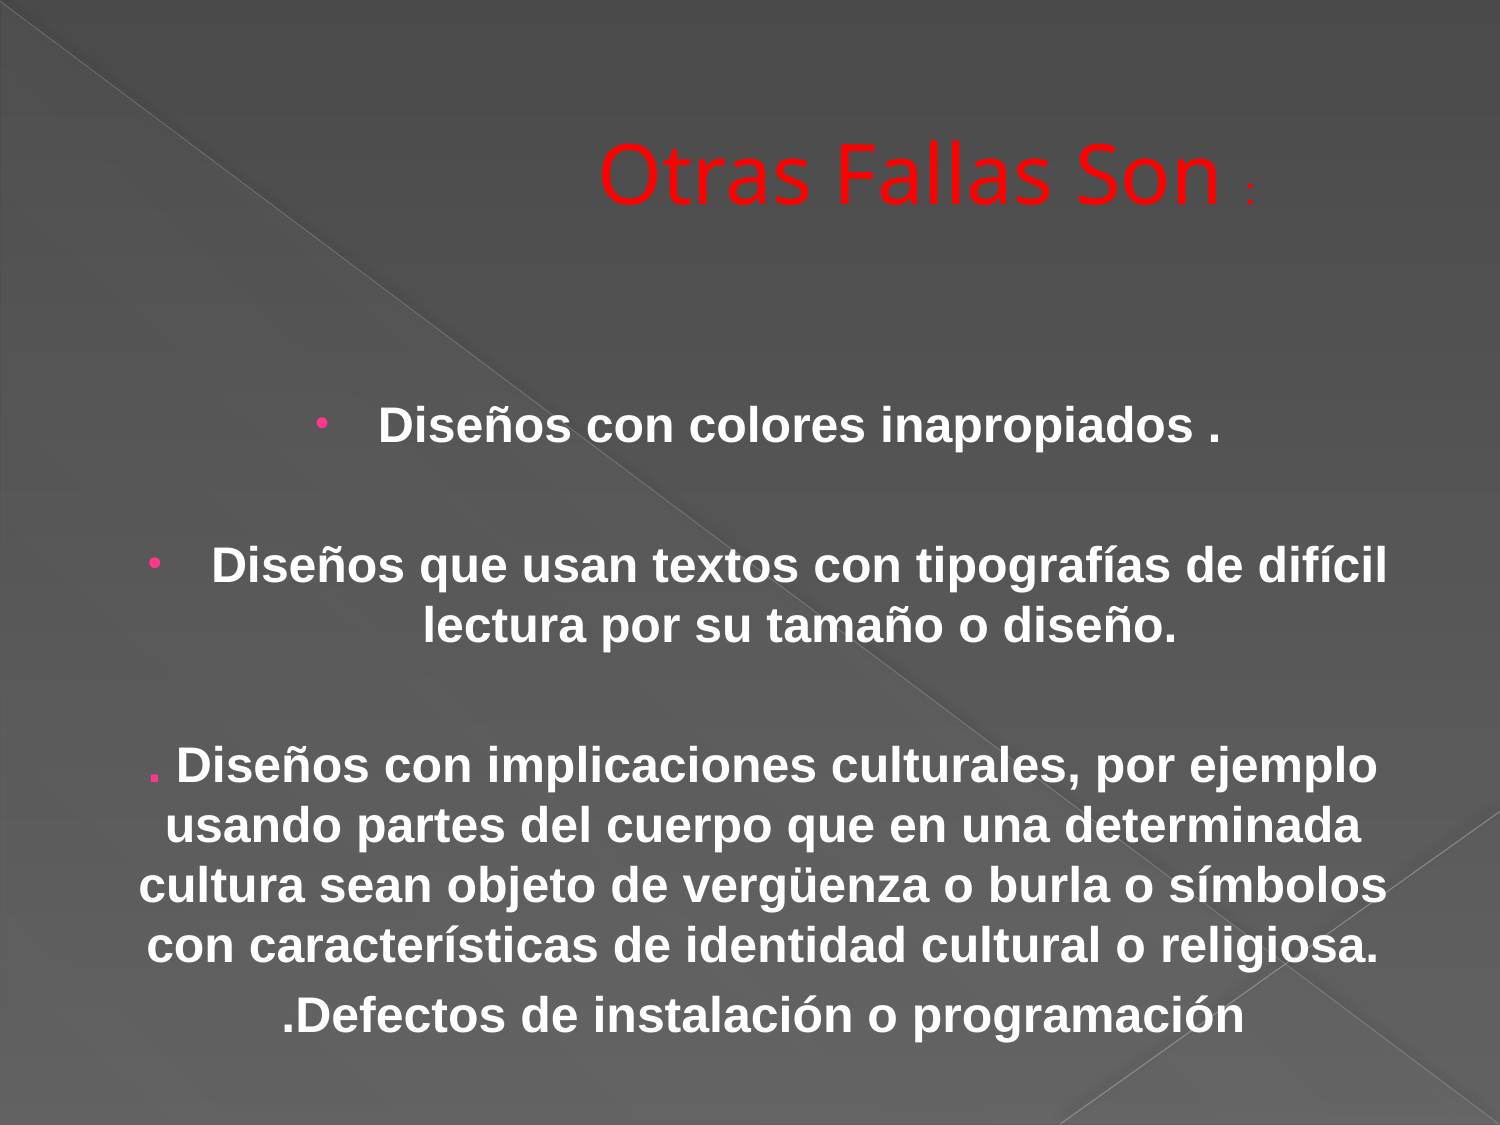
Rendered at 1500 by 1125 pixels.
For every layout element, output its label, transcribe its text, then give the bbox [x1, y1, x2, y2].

list Diseños con colores inapropiados . Diseños que usan textos con tipografías de difícil lectura por su tamaño o diseño. . Diseños con implicaciones culturales, por ejemplo usando partes del cuerpo que en una determinada cultura sean objeto de vergüenza o burla o símbolos con características de identidad cultural o religiosa. .Defectos de instalación o programación [88, 384, 1439, 1125]
text_box Otras Fallas Son : [230, 113, 1270, 229]
